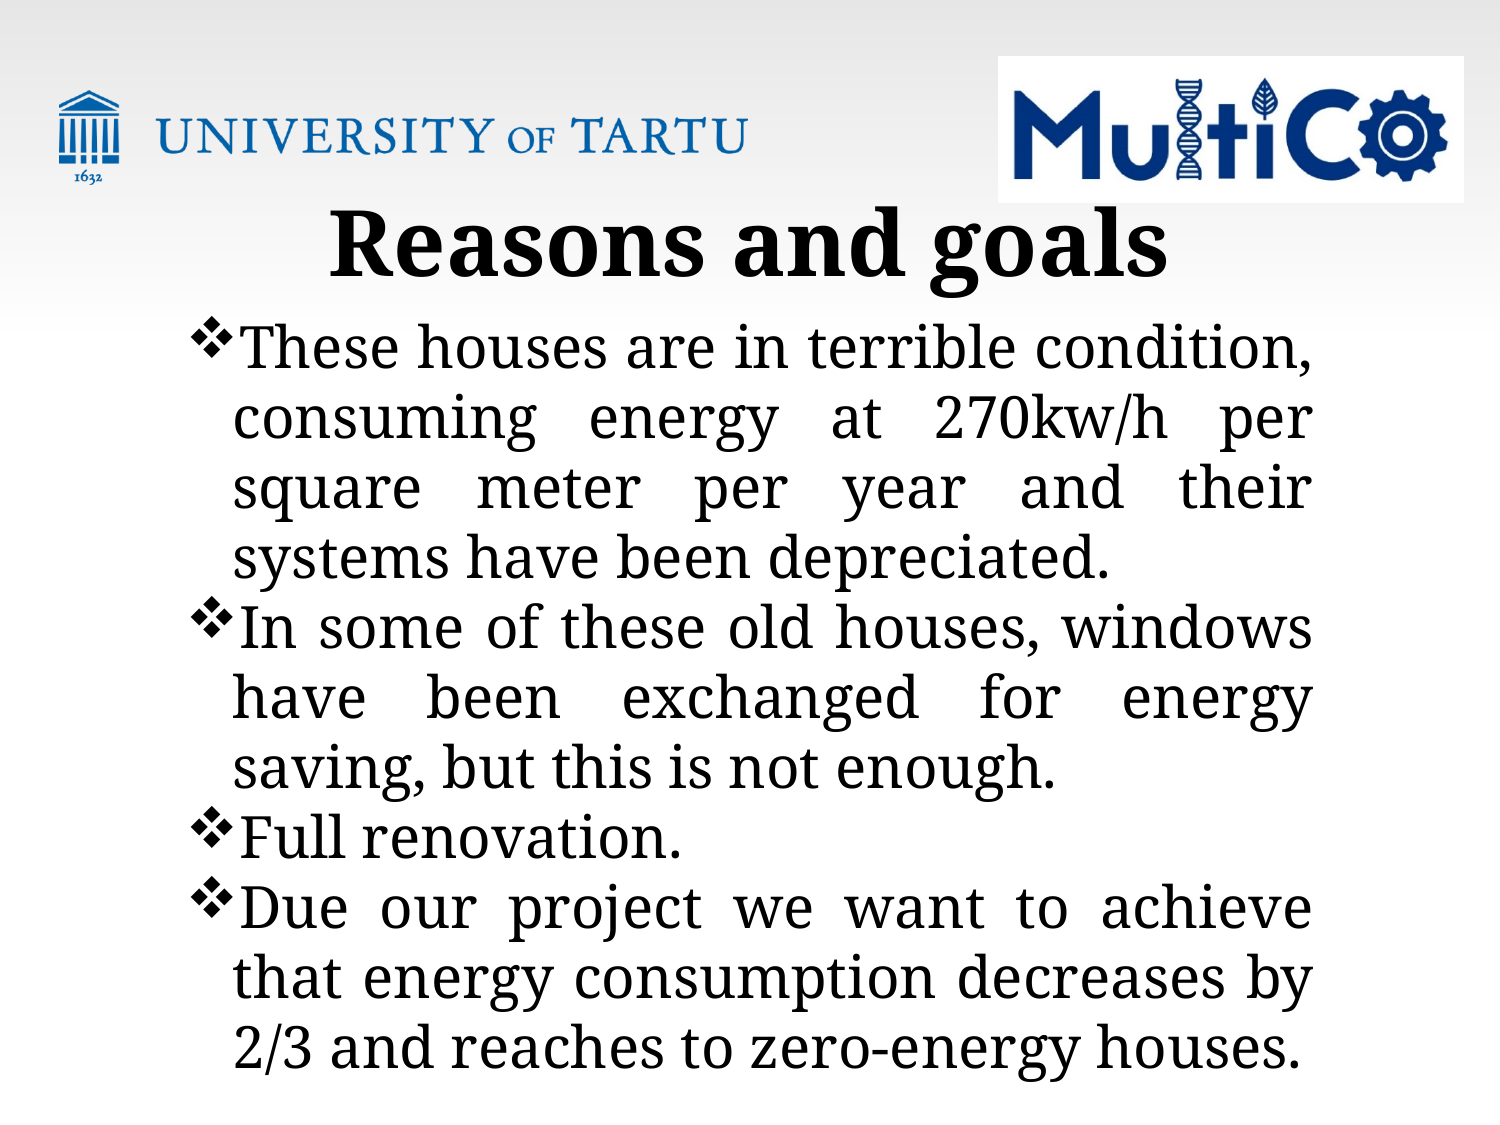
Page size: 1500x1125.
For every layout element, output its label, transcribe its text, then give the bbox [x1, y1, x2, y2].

text_box These houses are in terrible condition, consuming energy at 270kw/h per square meter per year and their systems have been depreciated. In some of these old houses, windows have been exchanged for energy saving, but this is not enough. Full renovation. Due our project we want to achieve that energy consumption decreases by 2/3 and reaches to zero-energy houses. [171, 302, 1329, 1088]
picture [997, 56, 1464, 203]
title Reasons and goals [75, 145, 1425, 334]
picture [58, 90, 748, 186]
